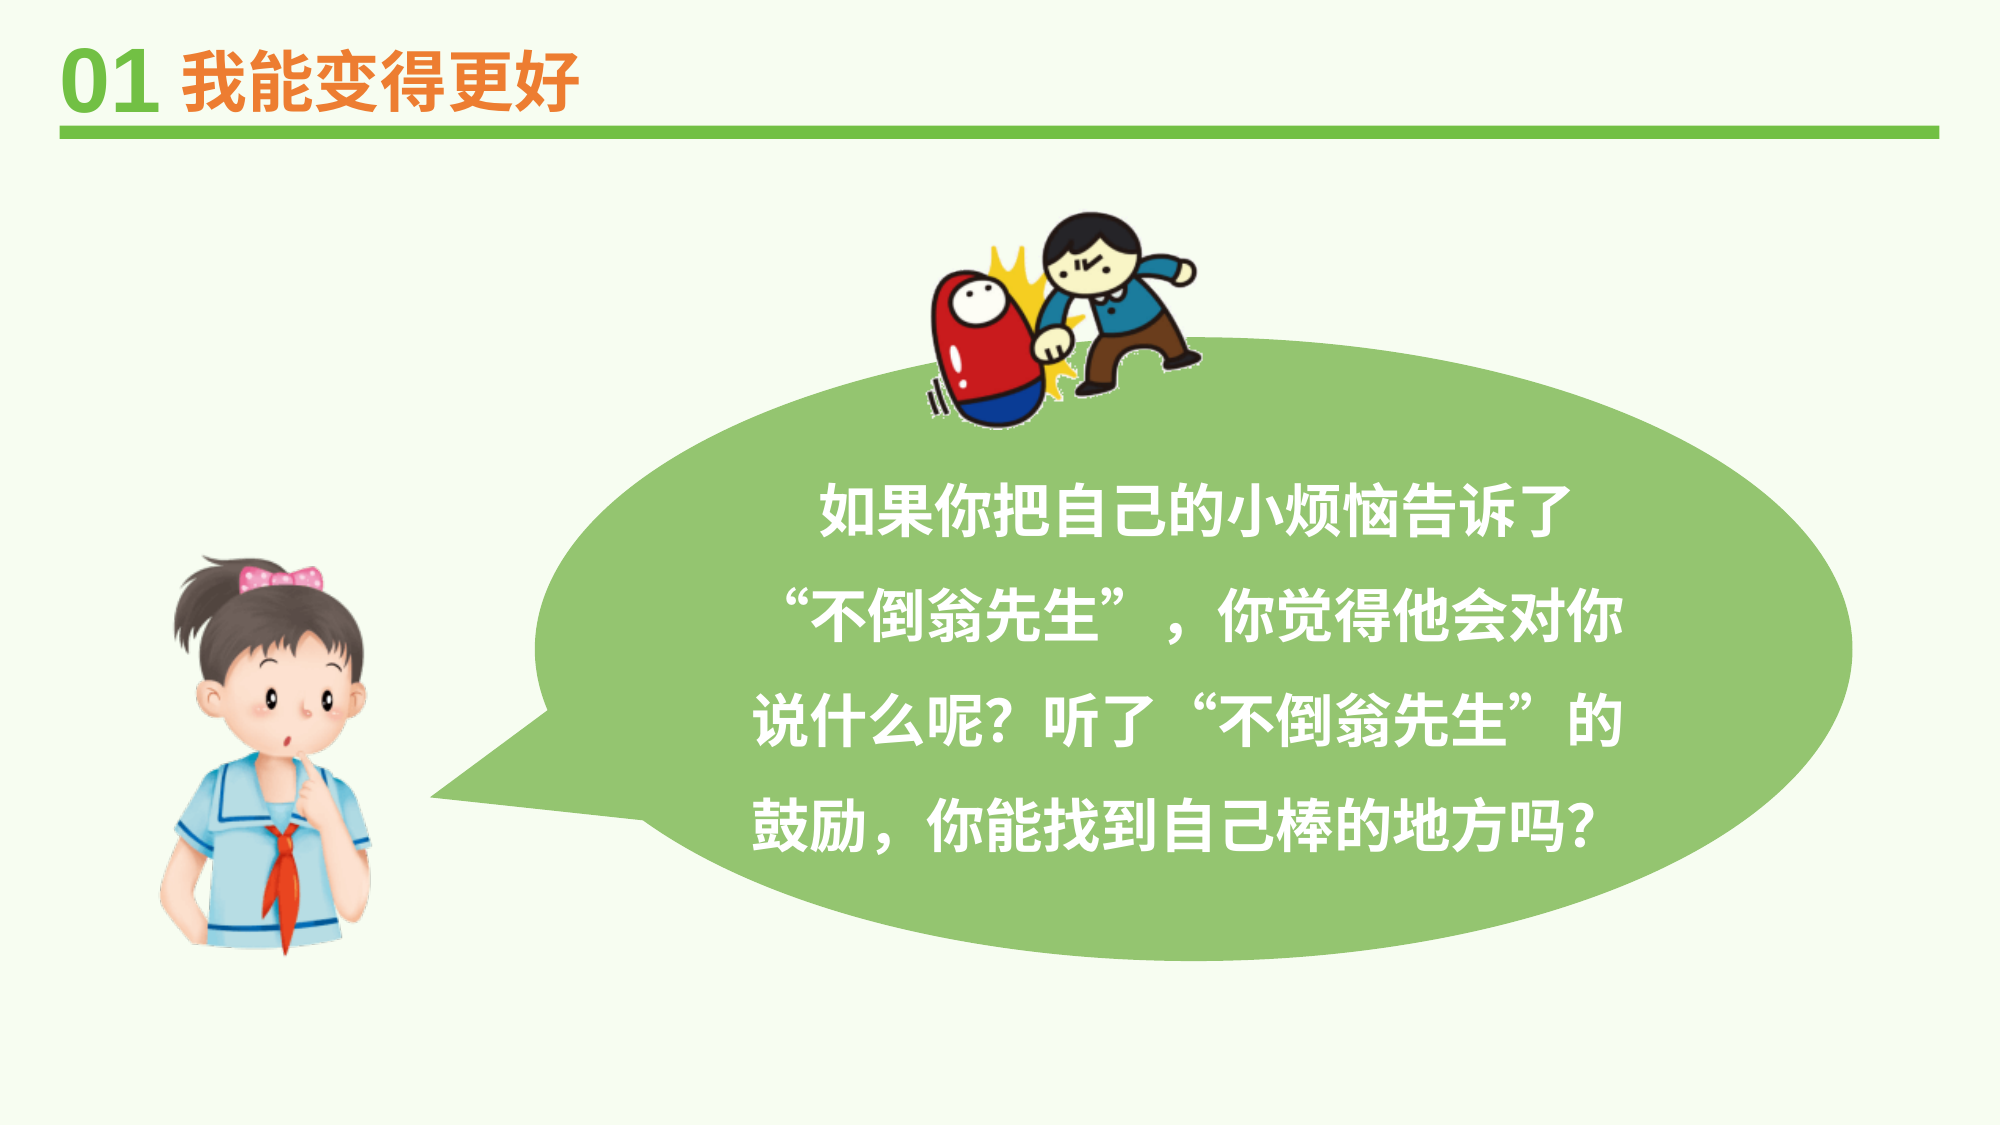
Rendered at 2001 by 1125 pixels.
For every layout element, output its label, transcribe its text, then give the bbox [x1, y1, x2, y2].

picture [915, 206, 1228, 431]
text_box 如果你把自己的小烦恼告诉了“不倒翁先生”，你觉得他会对你说什么呢？听了“不倒翁先生”的鼓励，你能找到自己棒的地方吗？ [429, 337, 1853, 962]
picture [148, 551, 380, 962]
text_box 我能变得更好 [165, 32, 741, 125]
text_box 01 [59, 24, 161, 125]
text_box [59, 125, 1940, 140]
